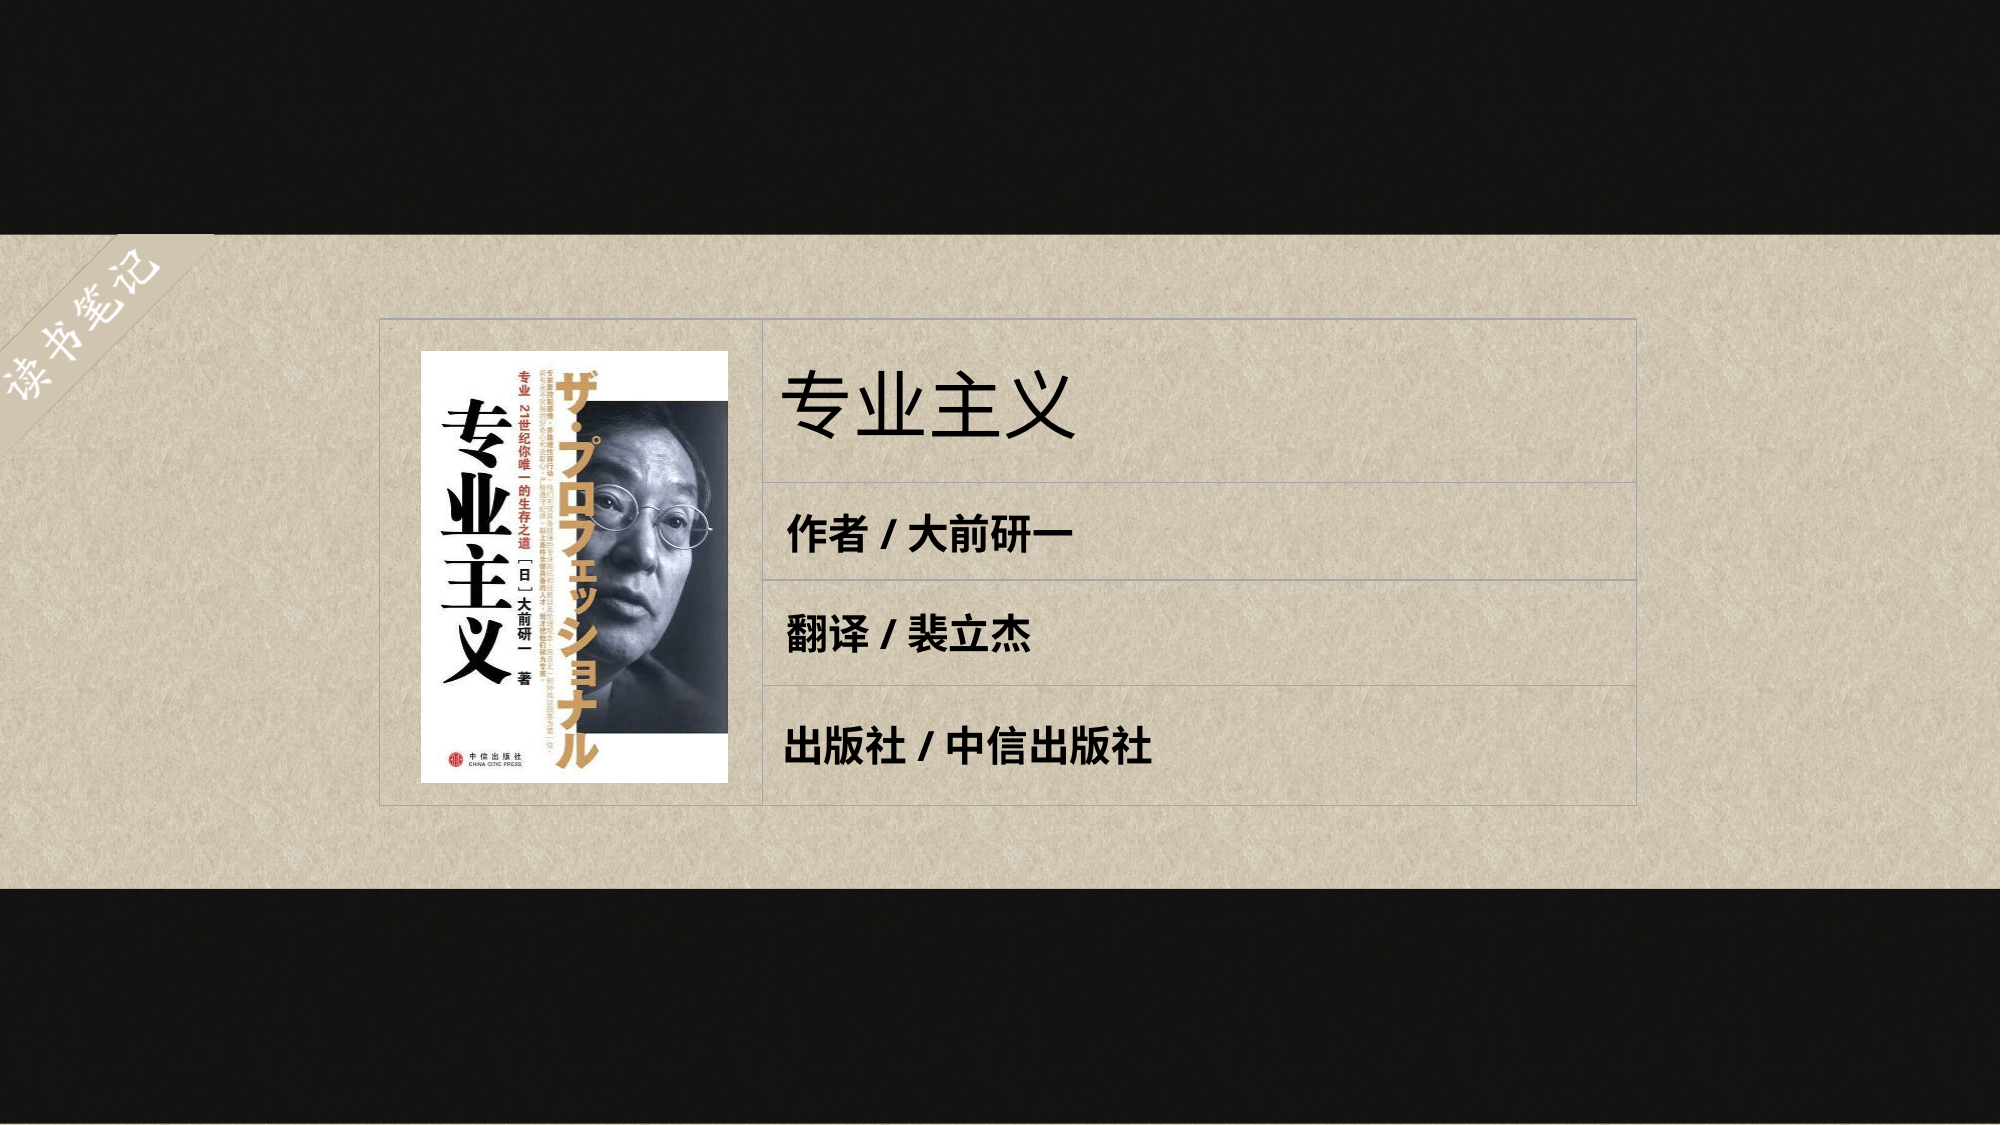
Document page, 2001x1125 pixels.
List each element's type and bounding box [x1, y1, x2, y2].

text_box [0, 888, 2000, 1125]
text_box [379, 318, 1637, 806]
picture [0, 234, 2000, 888]
text_box [0, 0, 2000, 236]
